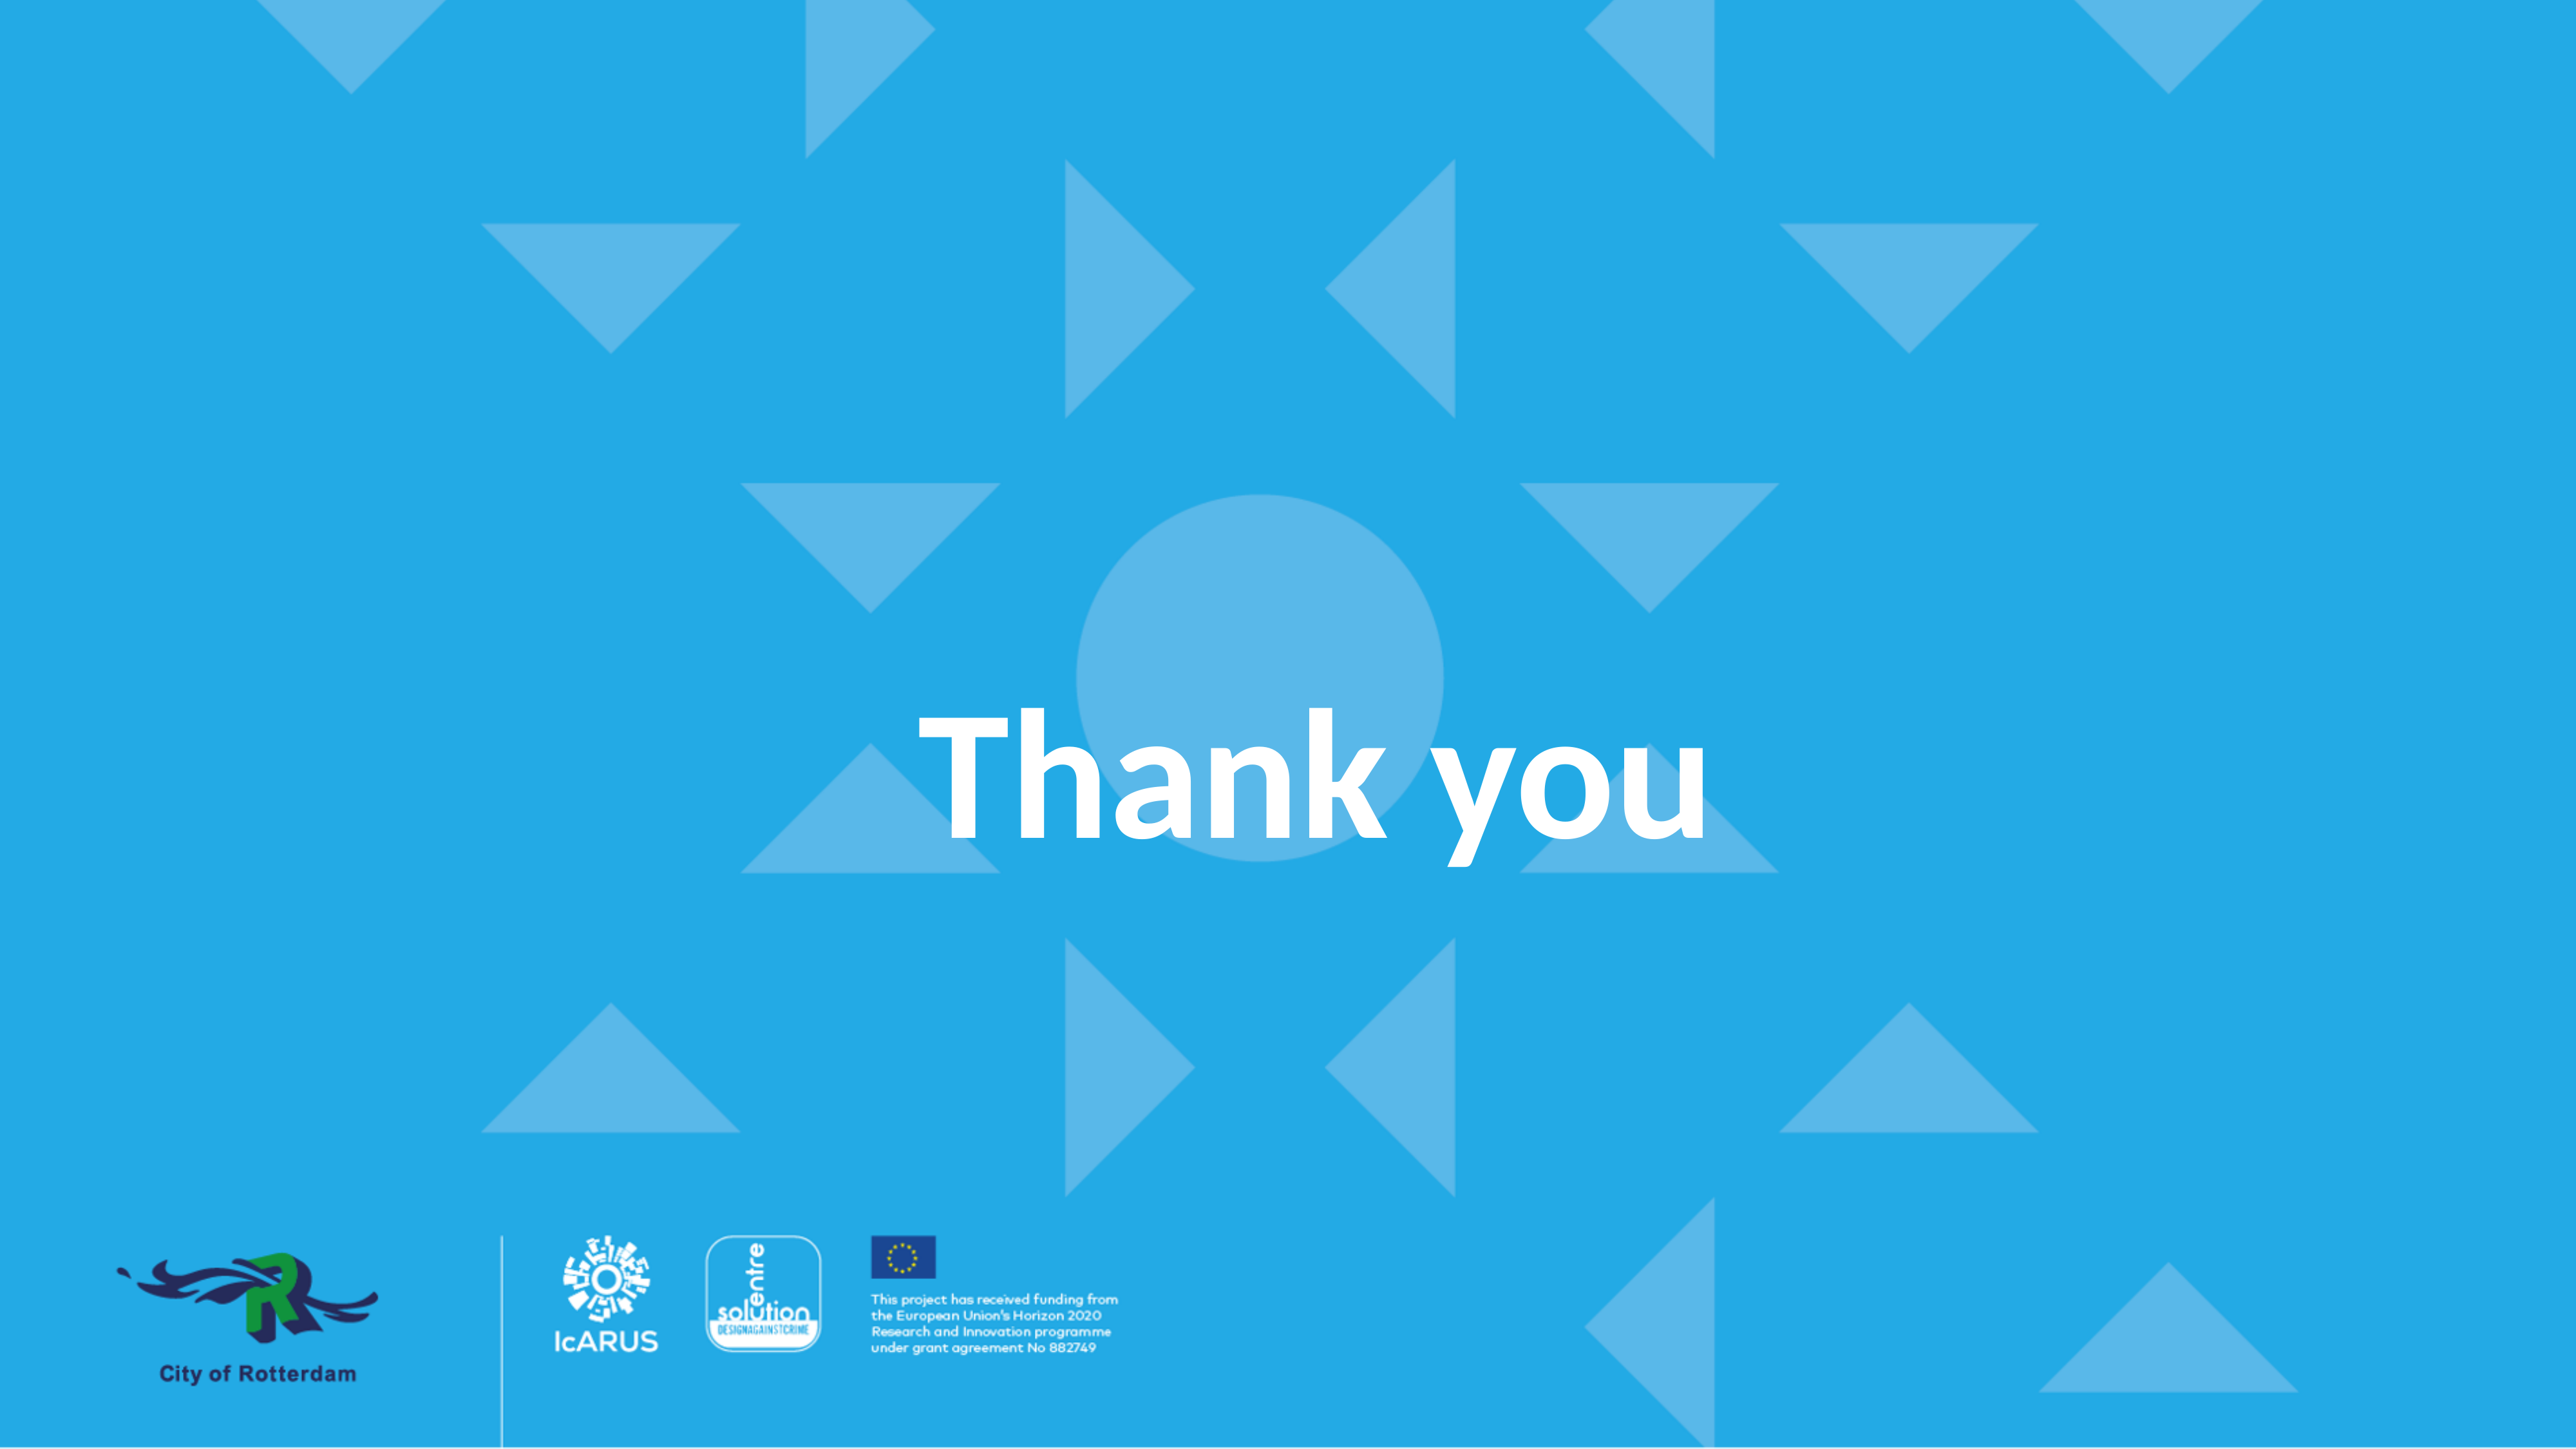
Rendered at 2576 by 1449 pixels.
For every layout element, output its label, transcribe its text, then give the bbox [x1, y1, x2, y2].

picture [0, 0, 2576, 1449]
list Thank you [569, 390, 2065, 977]
